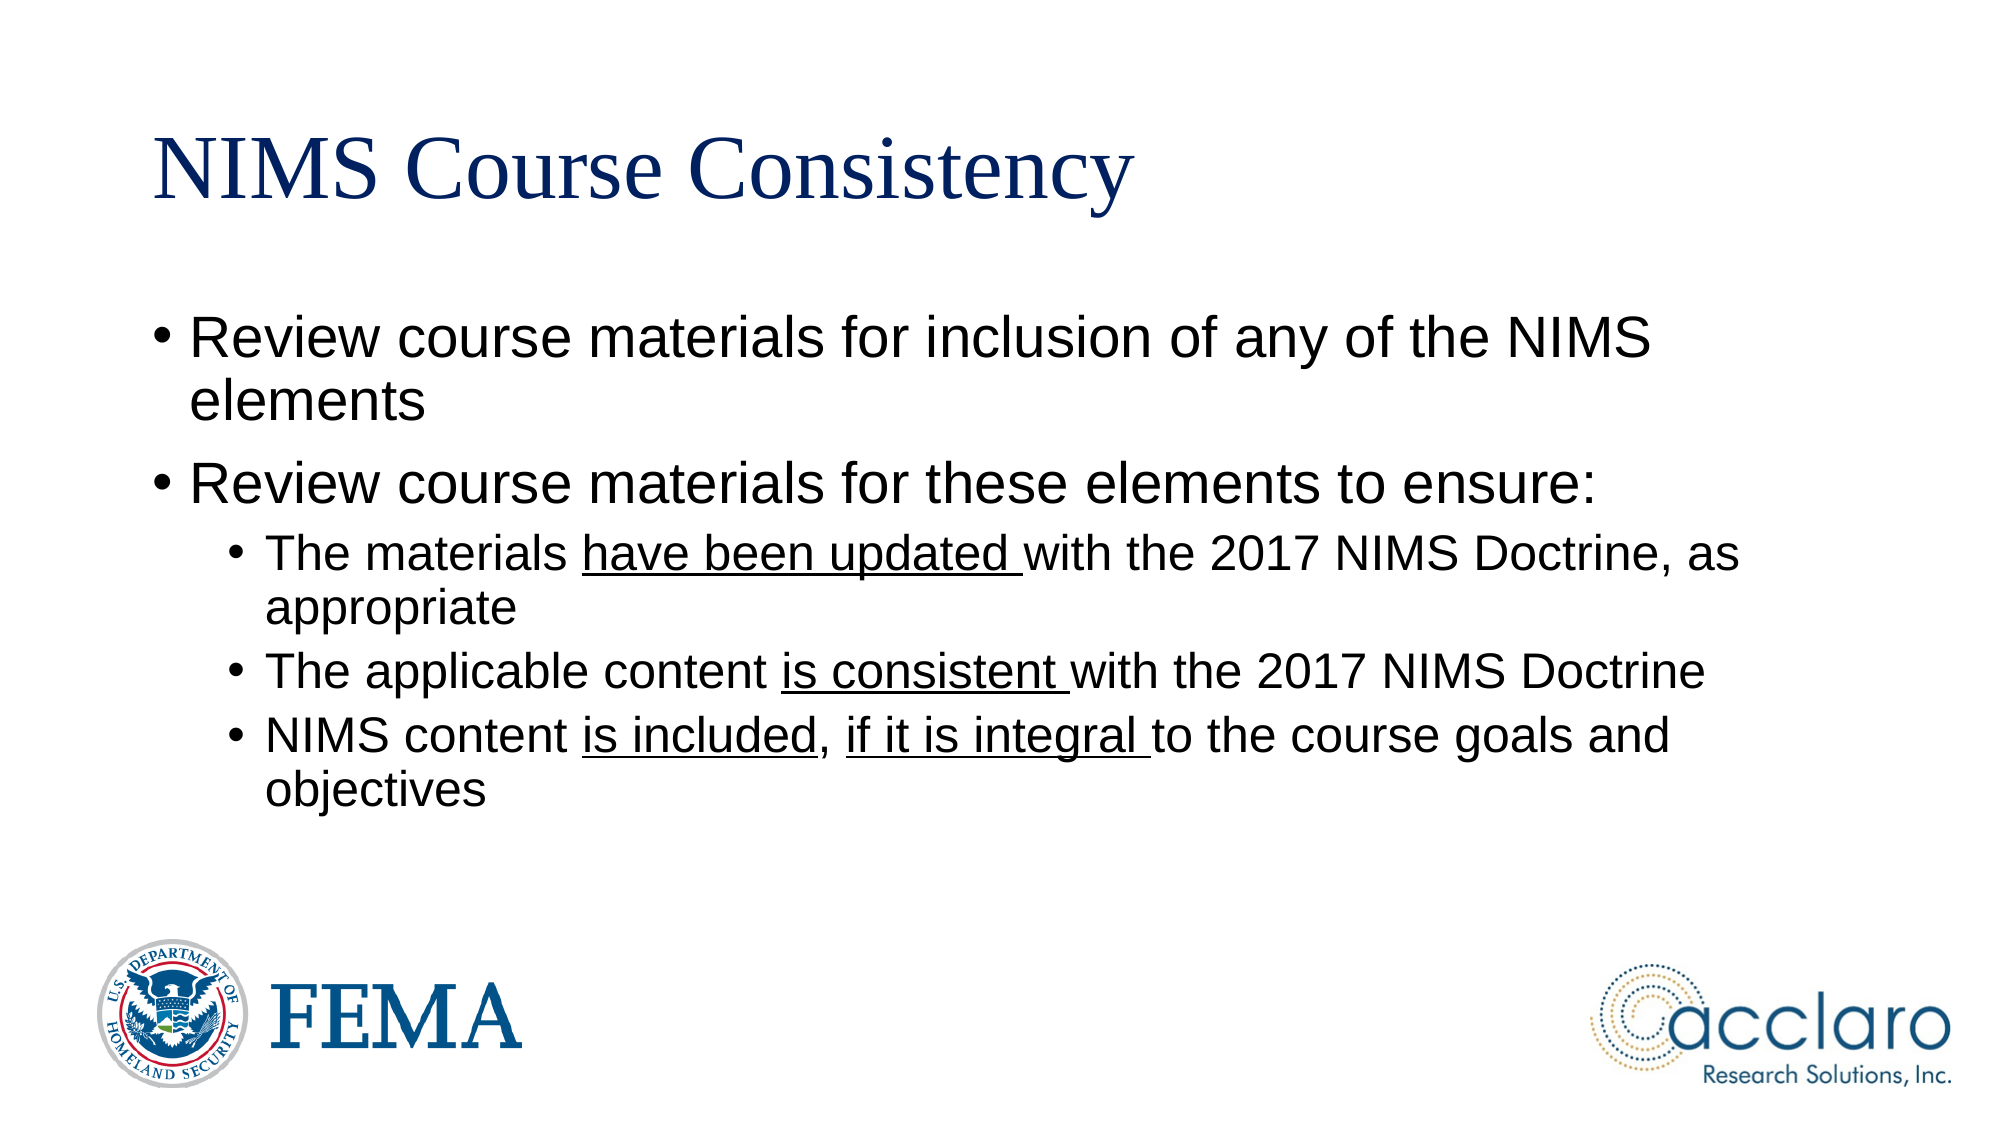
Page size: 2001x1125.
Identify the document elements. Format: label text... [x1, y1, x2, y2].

picture [97, 939, 522, 1088]
title NIMS Course Consistency [137, 59, 1863, 278]
picture [1590, 964, 1951, 1087]
list Review course materials for inclusion of any of the NIMS elements Review course materials for these elements to ensure: The materials have been updated with the 2017 NIMS Doctrine, as appropriate The applicable content is consistent with the 2017 NIMS Doctrine NIMS content is included, if it is integral to the course goals and objectives [137, 299, 1863, 1014]
